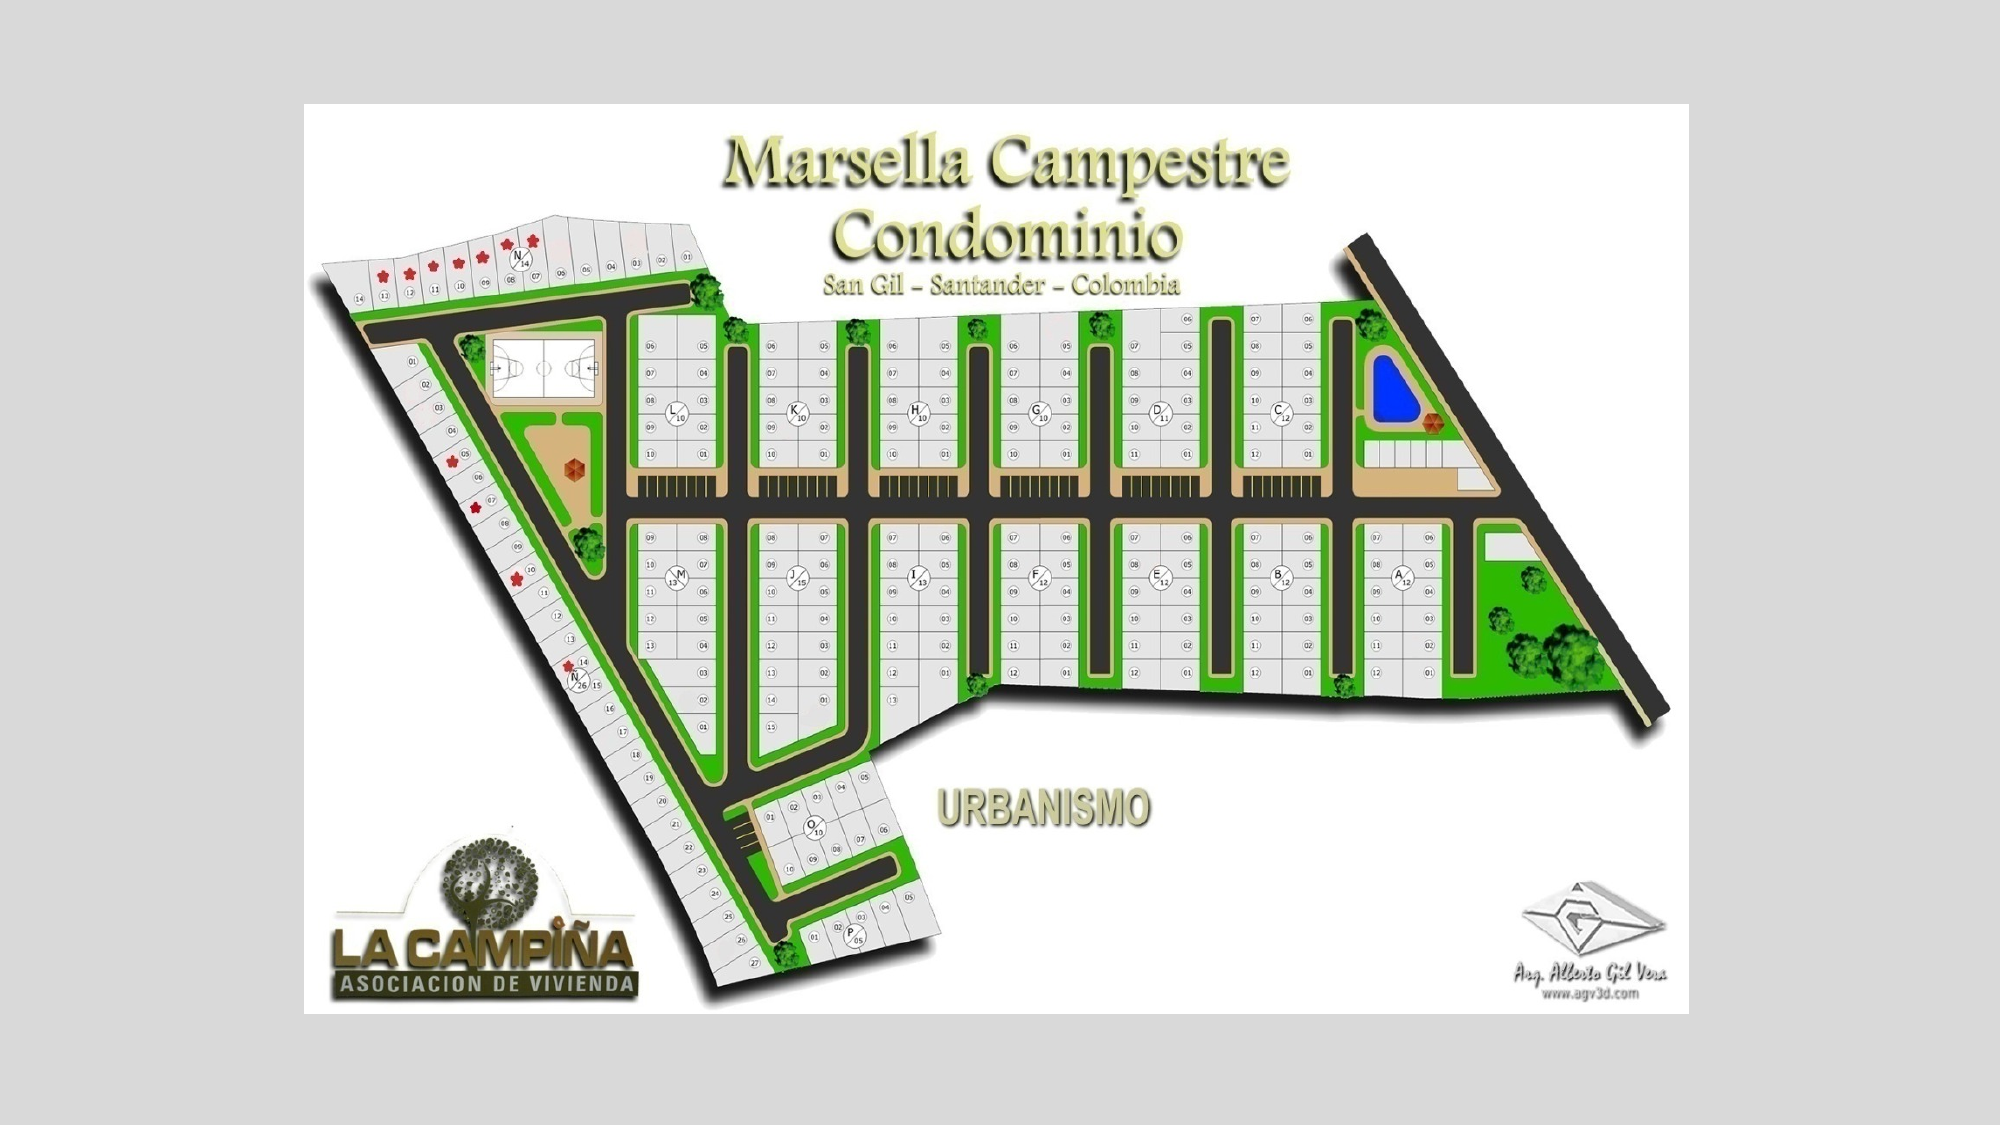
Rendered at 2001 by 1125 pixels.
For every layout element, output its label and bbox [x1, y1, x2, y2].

list [304, 104, 1689, 1014]
